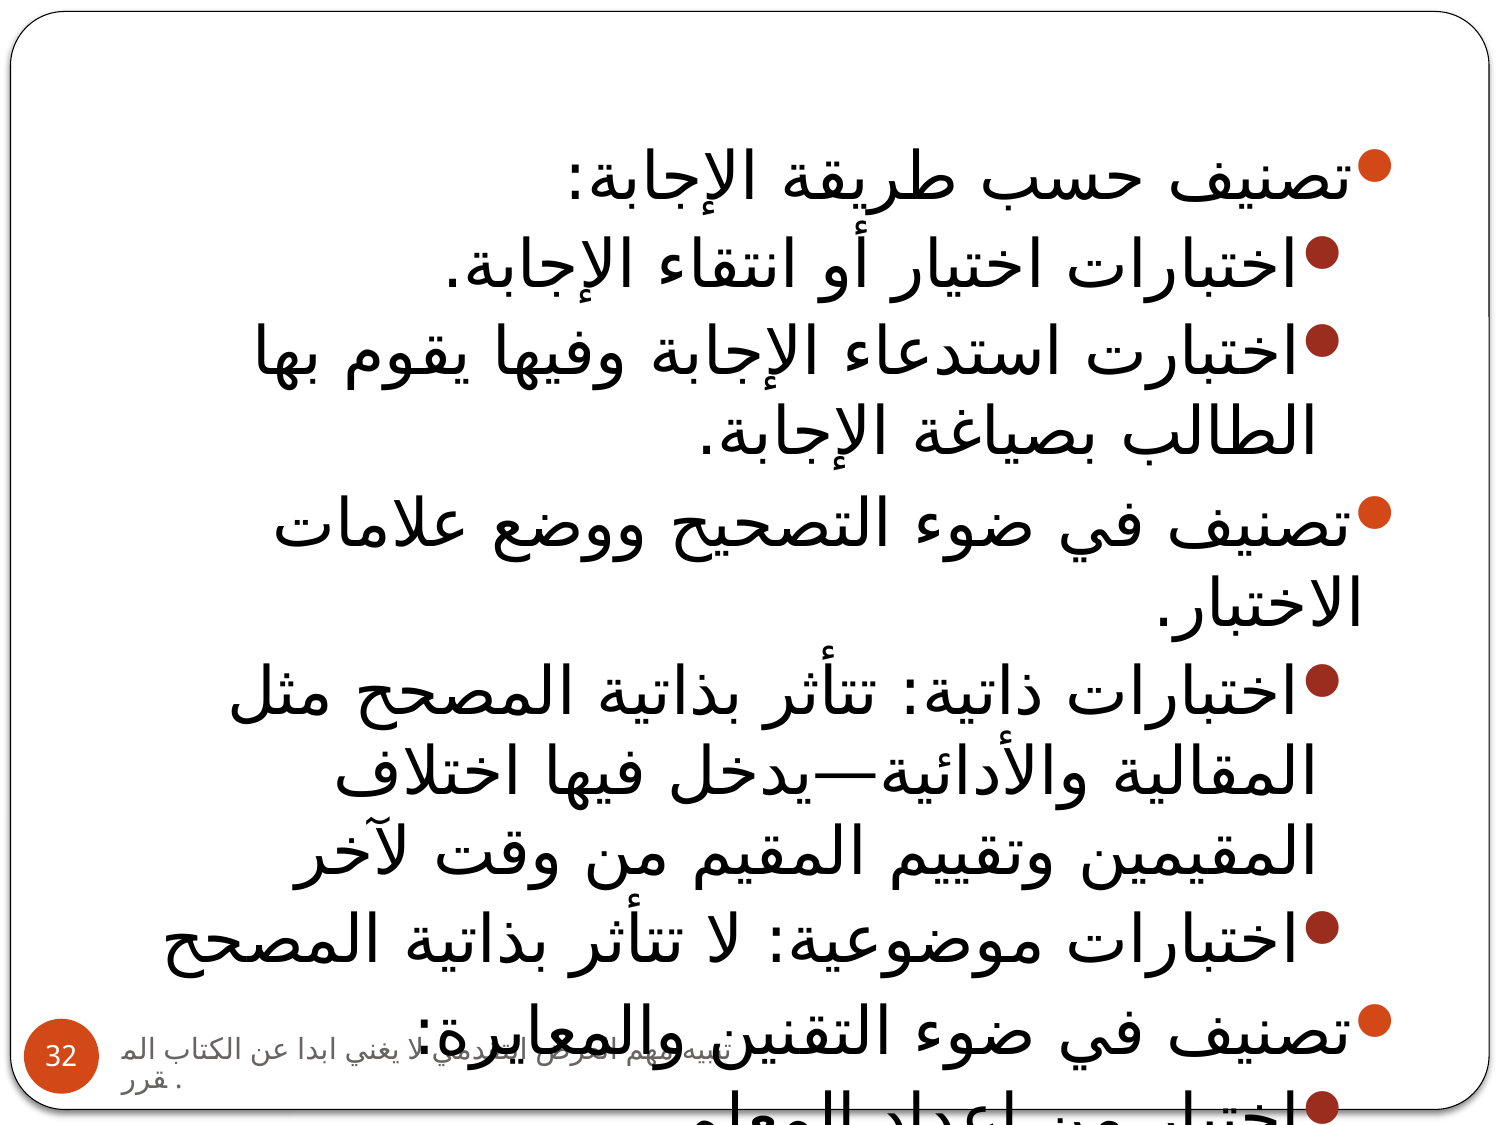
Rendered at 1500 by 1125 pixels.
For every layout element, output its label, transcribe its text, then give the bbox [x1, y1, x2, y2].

slide_number 32 [23, 1018, 99, 1094]
footer تنبيه مهم العرض التقدمي لا يغني ابدا عن الكتاب المقرر. [150, 1047, 800, 1088]
list تصنيف حسب طريقة الإجابة: اختبارات اختيار أو انتقاء الإجابة. اختبارت استدعاء الإجابة وفيها يقوم بها الطالب بصياغة الإجابة. تصنيف في ضوء التصحيح ووضع علامات الاختبار. اختبارات ذاتية: تتأثر بذاتية المصحح مثل المقالية والأدائية—يدخل فيها اختلاف المقيمين وتقييم المقيم من وقت لآخر اختبارات موضوعية: لا تتأثر بذاتية المصحح تصنيف في ضوء التقنين والمعايرة: اختبار من إعداد المعلم. اختبارات مقننة. [75, 125, 1425, 1047]
